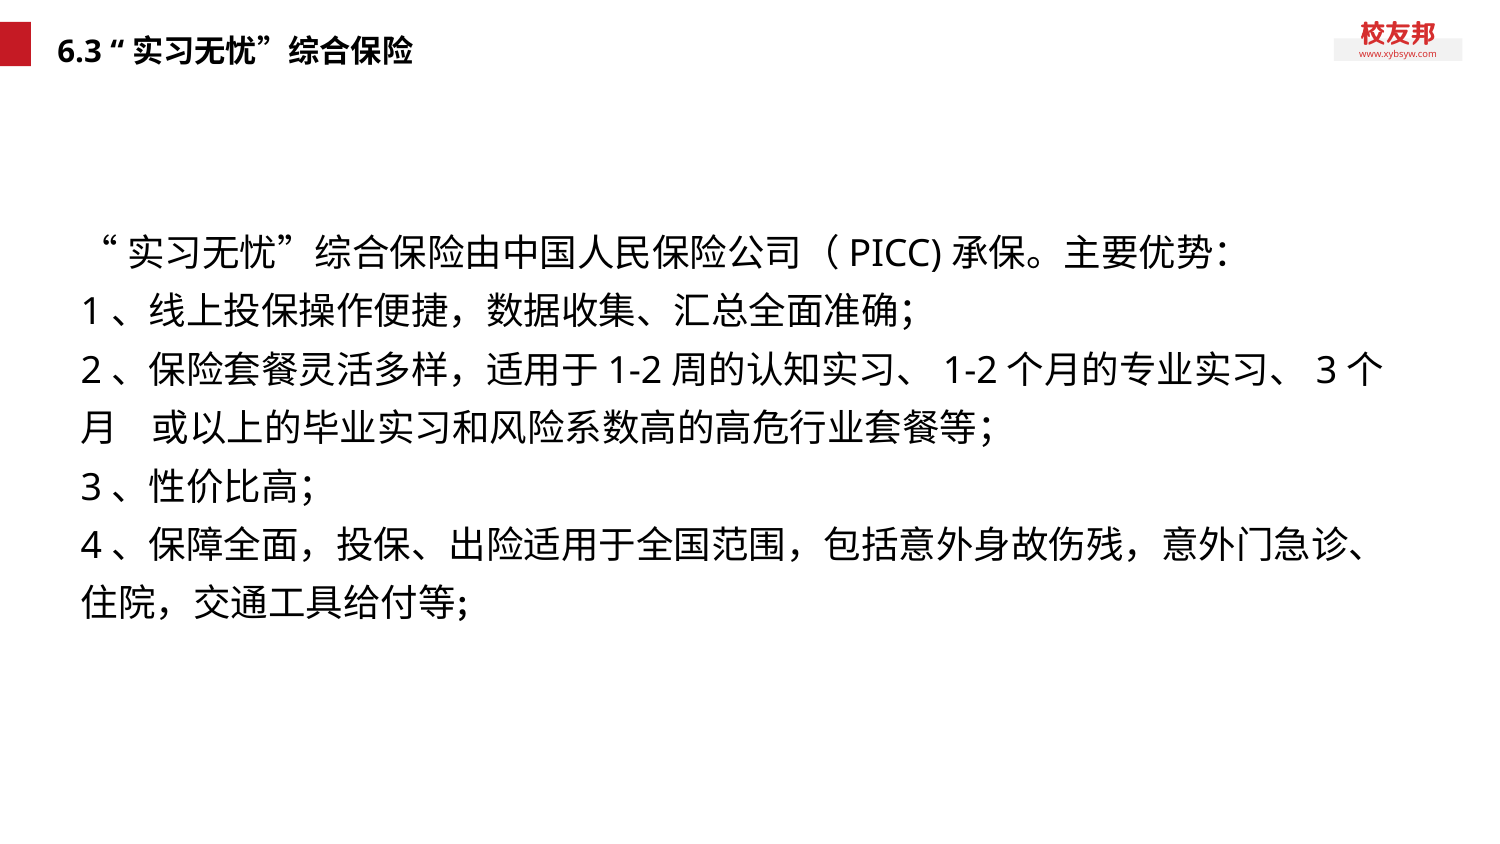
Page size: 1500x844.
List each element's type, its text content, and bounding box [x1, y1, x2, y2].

title 6.3 “实习无忧”综合保险 [42, 11, 939, 77]
picture [1361, 21, 1435, 45]
text_box “实习无忧”综合保险由中国人民保险公司（PICC)承保。主要优势： 1、线上投保操作便捷，数据收集、汇总全面准确； 2、保险套餐灵活多样，适用于1-2周的认知实习、1-2个月的专业实习、3个月 或以上的毕业实习和风险系数高的高危行业套餐等； 3、性价比高； 4、保障全面，投保、出险适用于全国范围，包括意外身故伤残，意外门急诊、 住院，交通工具给付等； [65, 207, 1435, 632]
